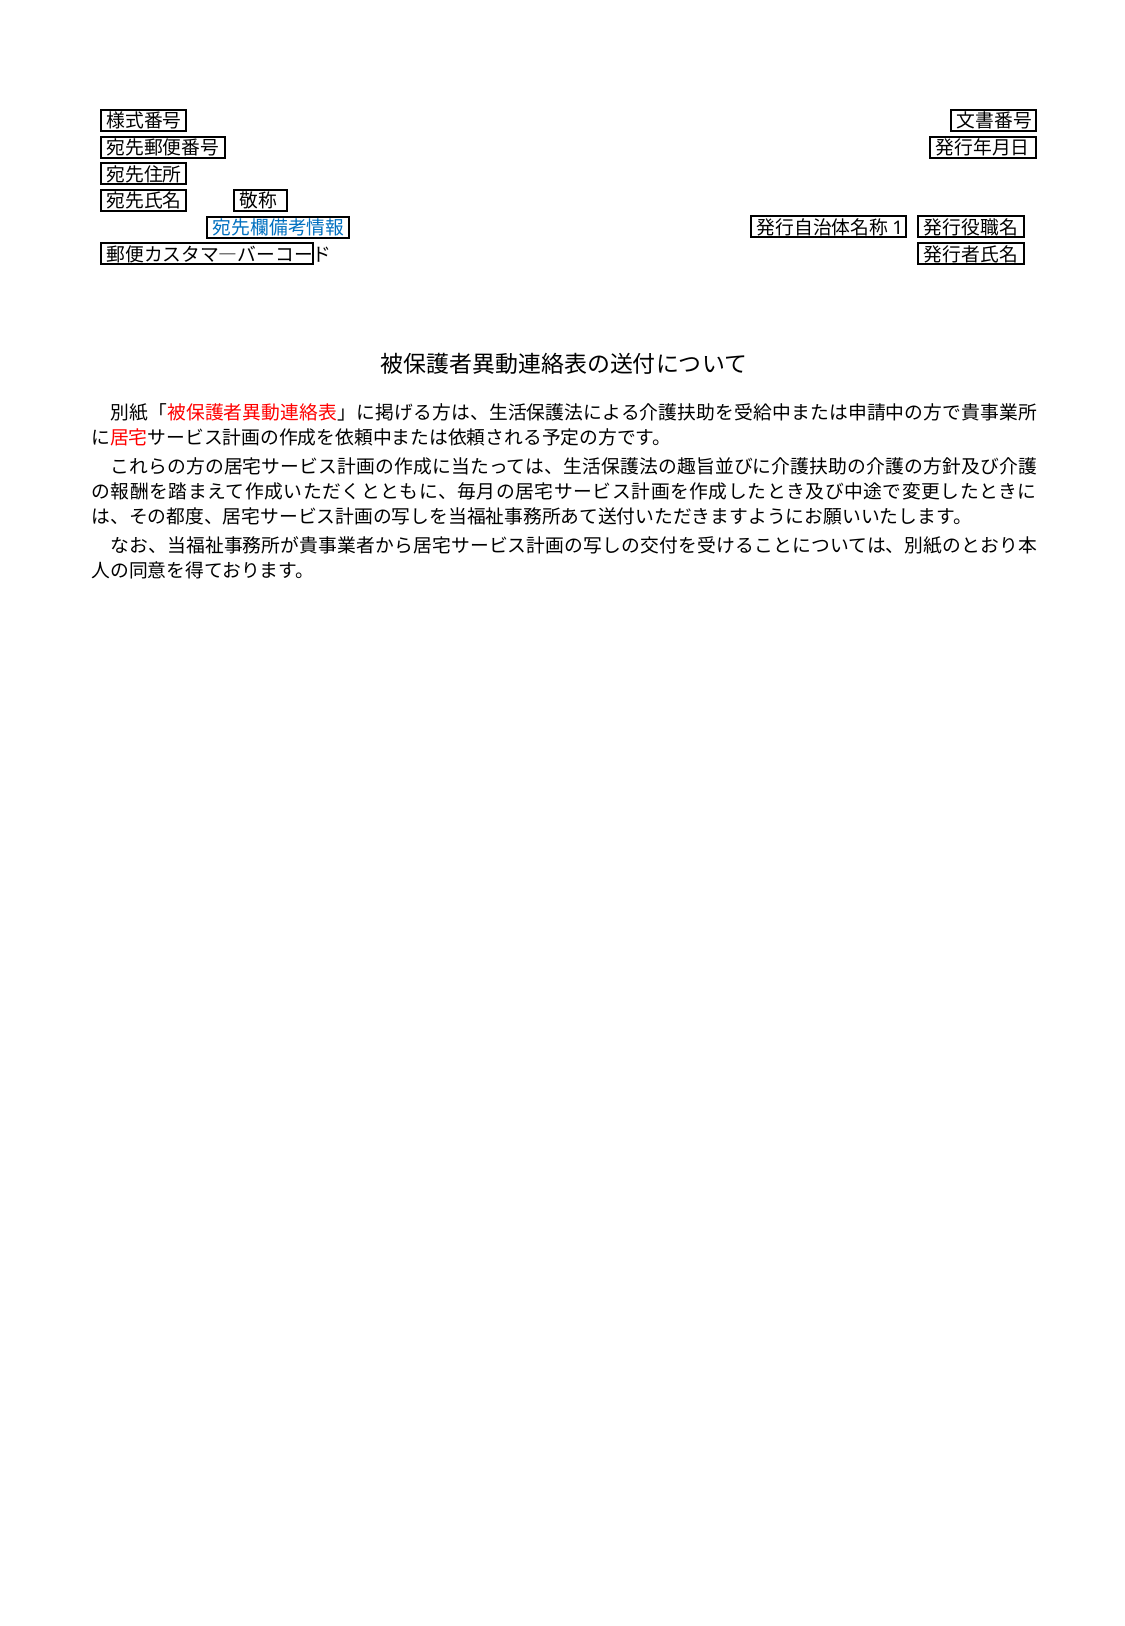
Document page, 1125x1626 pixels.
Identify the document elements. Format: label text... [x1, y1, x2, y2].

text_box 宛先郵便番号 [100, 136, 226, 159]
text_box 宛先欄備考情報 [206, 216, 350, 239]
text_box 発行役職名 [917, 215, 1025, 238]
text_box 発行自治体名称1 [750, 215, 907, 238]
text_box 文書番号 [950, 109, 1037, 132]
text_box 発行者氏名 [917, 242, 1025, 265]
text_box 発行年月日 [929, 136, 1037, 159]
text_box 郵便カスタマ―バーコード [100, 242, 314, 265]
text_box 宛先住所 [100, 162, 187, 185]
text_box 敬称 [233, 189, 288, 212]
text_box 宛先氏名 [100, 189, 187, 212]
text_box 様式番号 [100, 109, 187, 132]
text_box 別紙「被保護者異動連絡表」に掲げる方は、生活保護法による介護扶助を受給中または申請中の方で貴事業所に居宅サービス計画の作成を依頼中または依頼される予定の方です。 これらの方の居宅サービス計画の作成に当たっては、生活保護法の趣旨並びに介護扶助の介護の方針及び介護の報酬を踏まえて作成いただくとともに、毎月の居宅サービス計画を作成したとき及び中途で変更したときには、その都度、居宅サービス計画の写しを当福祉事務所あて送付いただきますようにお願いいたします。 なお、当福祉事務所が貴事業者から居宅サービス計画の写しの交付を受けることについては、別紙のとおり本人の同意を得ております。 [91, 398, 1037, 582]
text_box 被保護者異動連絡表の送付について [91, 342, 1037, 385]
